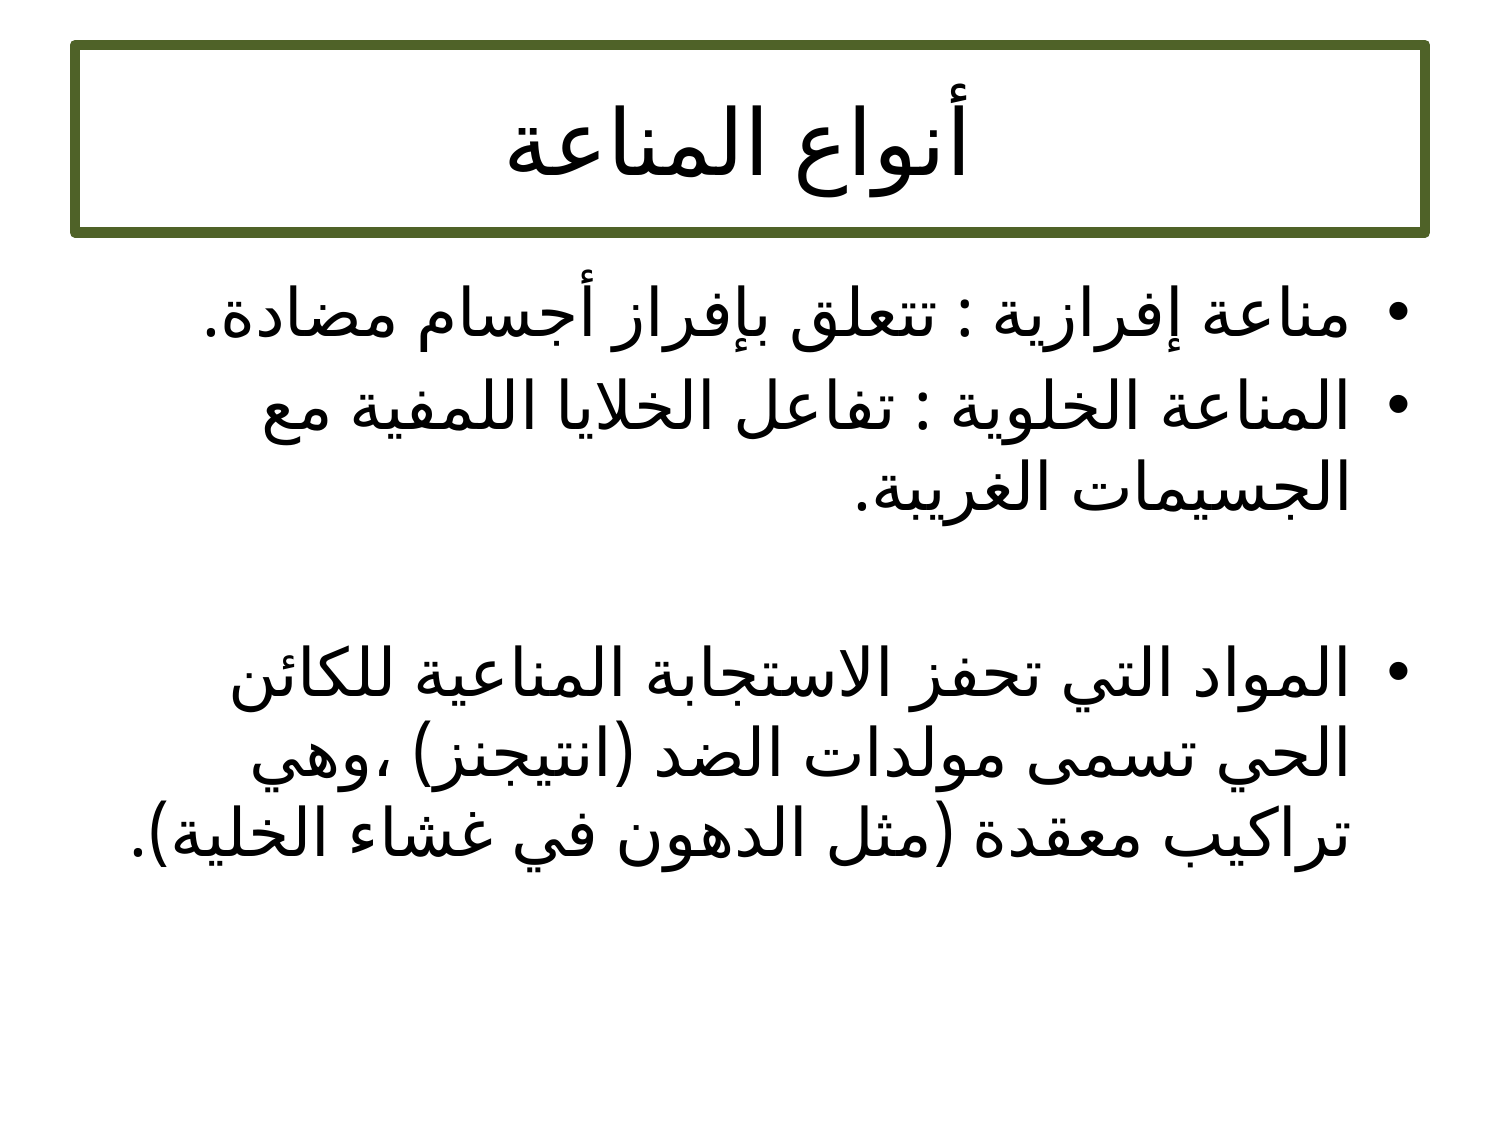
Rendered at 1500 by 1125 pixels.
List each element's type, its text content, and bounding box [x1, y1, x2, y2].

list مناعة إفرازية : تتعلق بإفراز أجسام مضادة. المناعة الخلوية : تفاعل الخلايا اللمفية مع الجسيمات الغريبة. المواد التي تحفز الاستجابة المناعية للكائن الحي تسمى مولدات الضد (انتيجنز) ،وهي تراكيب معقدة (مثل الدهون في غشاء الخلية). [75, 262, 1425, 1005]
title أنواع المناعة [75, 45, 1425, 233]
